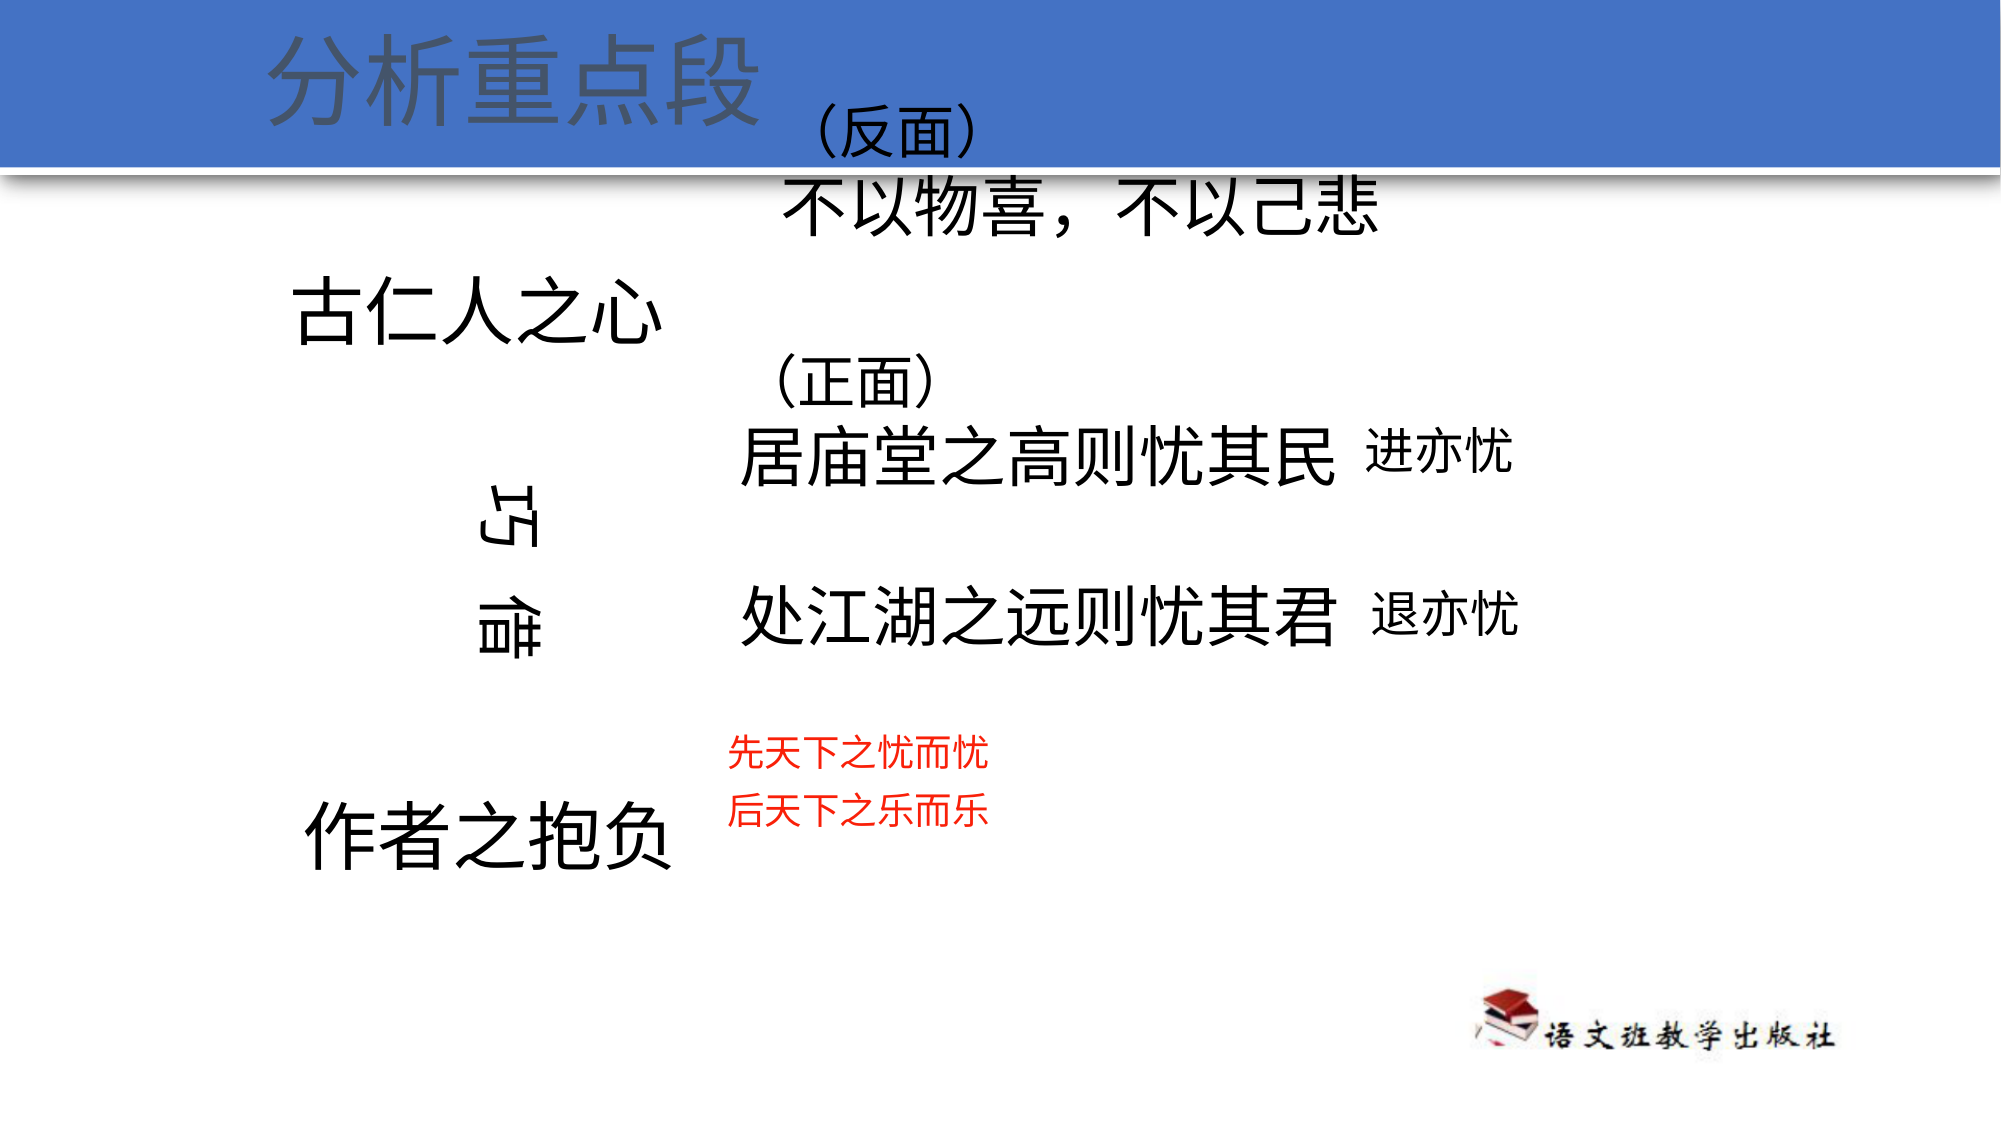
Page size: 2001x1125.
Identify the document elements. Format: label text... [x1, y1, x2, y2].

text_box [687, 146, 750, 638]
text_box 退亦忧 [1355, 574, 1536, 650]
text_box 巧 借 [437, 425, 588, 763]
text_box 古仁人之心 [275, 257, 701, 362]
picture [0, 0, 2001, 1125]
text_box （反面） 不以物喜，不以己悲 [765, 87, 1675, 288]
text_box 进亦忧 [1350, 412, 1550, 488]
text_box （正面） 居庙堂之高则忧其民 处江湖之远则忧其君 [724, 292, 1575, 663]
text_box 分析重点段 [249, 11, 779, 146]
text_box 作者之抱负 [287, 782, 784, 887]
text_box 先天下之忧而忧 后天下之乐而乐 [712, 722, 1628, 840]
